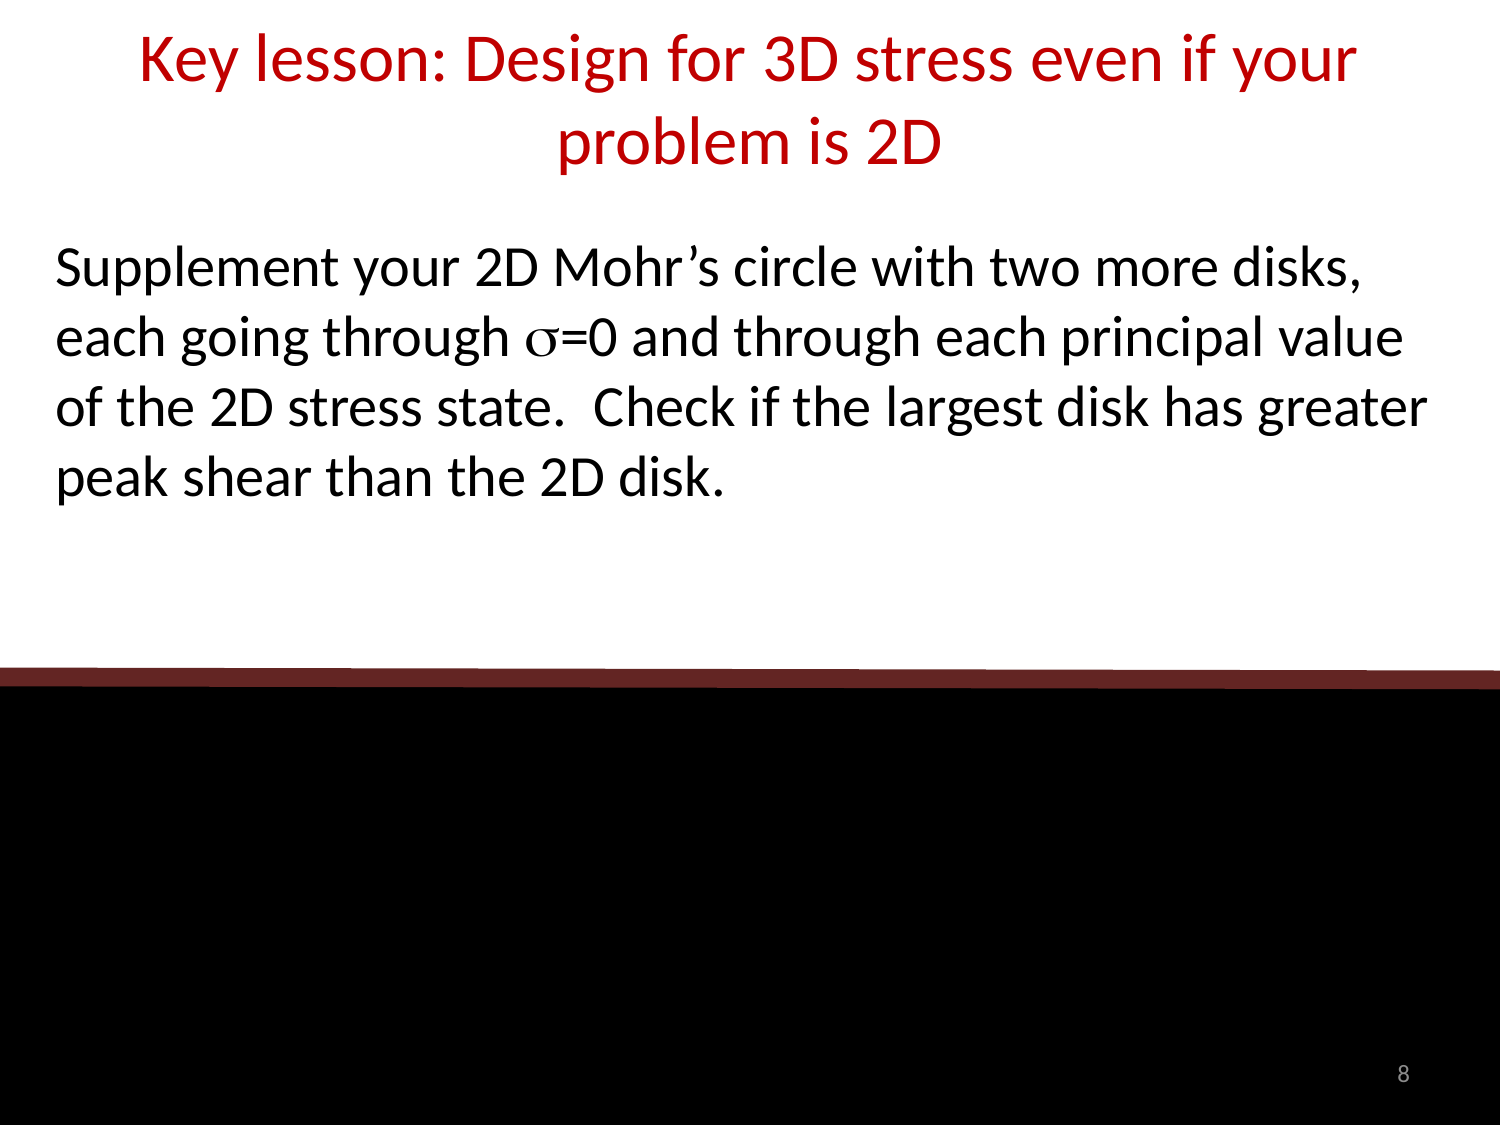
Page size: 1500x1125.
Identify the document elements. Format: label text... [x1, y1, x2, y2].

text_box Supplement your 2D Mohr’s circle with two more disks, each going through s=0 and through each principal value of the 2D stress state. Check if the largest disk has greater peak shear than the 2D disk. [40, 220, 1449, 516]
slide_number 8 [1074, 1042, 1425, 1103]
title Key lesson: Design for 3D stress even if your problem is 2D [0, 4, 1500, 186]
